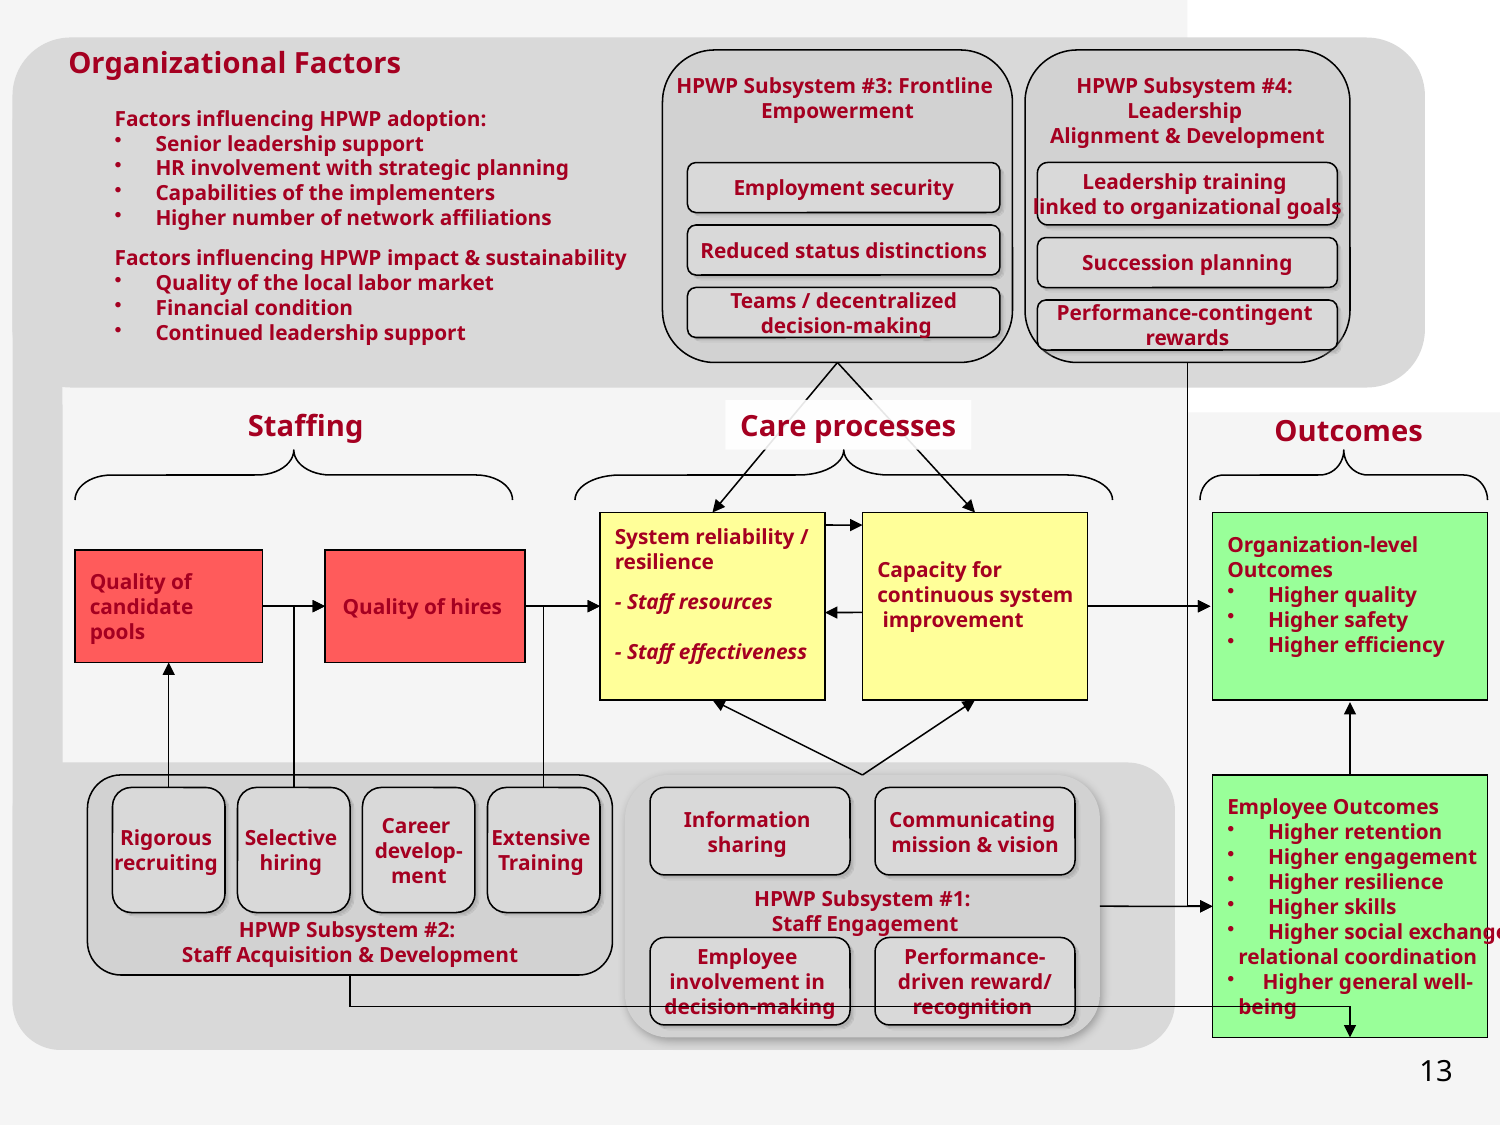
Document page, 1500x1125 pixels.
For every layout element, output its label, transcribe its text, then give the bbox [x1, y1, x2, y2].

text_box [12, 0, 1500, 1051]
slide_number 13 [1154, 1058, 1468, 1100]
